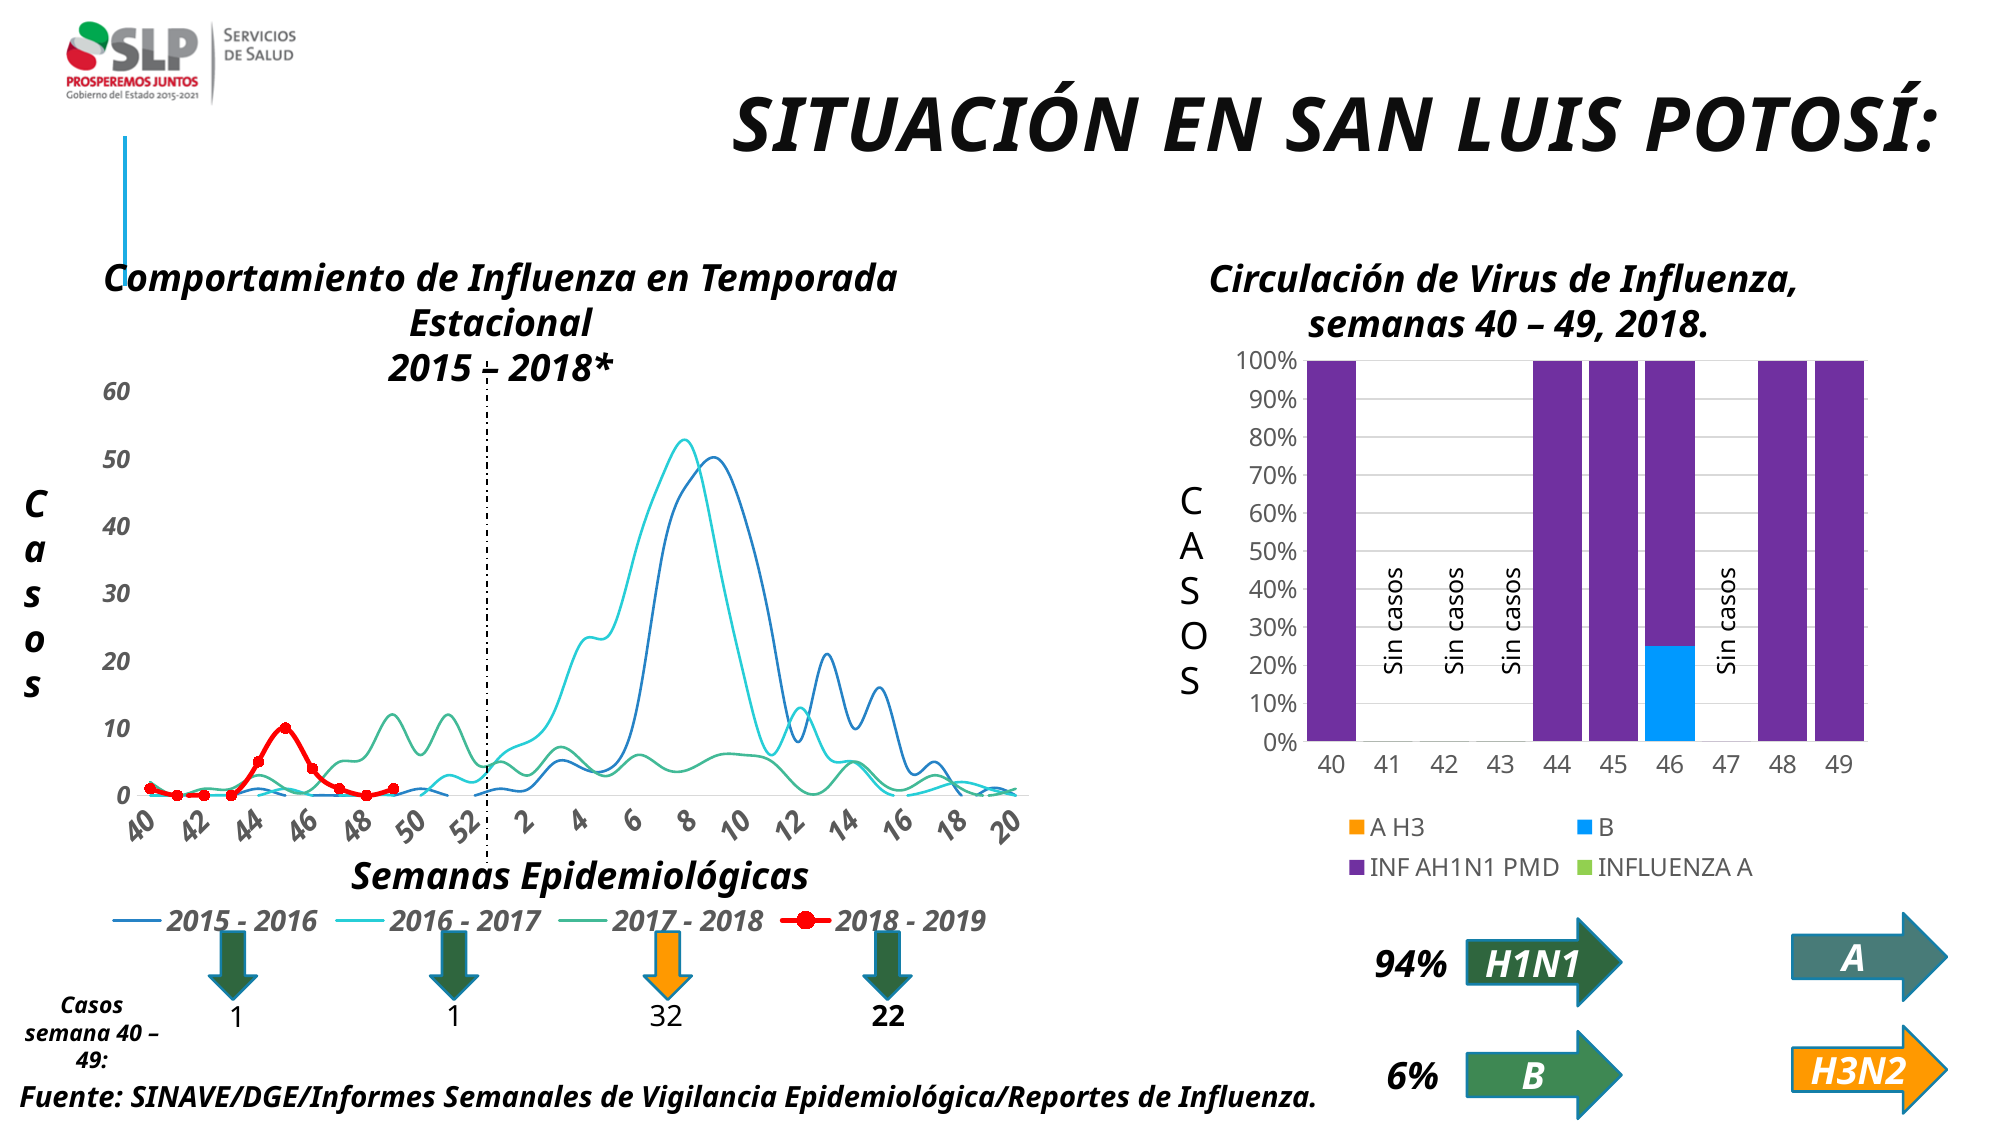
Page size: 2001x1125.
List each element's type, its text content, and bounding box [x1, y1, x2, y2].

text_box 32 [613, 990, 719, 1040]
chart [1221, 332, 1881, 891]
text_box A [1791, 911, 1948, 1002]
text_box Casos [9, 473, 40, 713]
text_box 6% [1347, 1044, 1479, 1070]
text_box 94% [1345, 932, 1477, 992]
text_box [207, 955, 259, 1001]
text_box Fuente: SINAVE/DGE/Informes Semanales de Vigilancia Epidemiológica/Reportes de Influenza. [4, 1070, 1798, 1121]
text_box 1 [184, 990, 290, 1041]
text_box Comportamiento de Influenza en Temporada Estacional 2015 – 2018* [9, 246, 993, 397]
text_box H1N1 [1477, 917, 1623, 1008]
text_box [862, 955, 913, 1001]
chart [46, 365, 1053, 947]
text_box H3N2 [1791, 1024, 1948, 1115]
picture [31, 0, 321, 112]
title Situación en SAN LUIS POTOSÍ: [229, 20, 1955, 239]
text_box 1 [401, 990, 507, 1040]
text_box 22 [835, 990, 941, 1040]
text_box C A S O S [1164, 469, 1214, 710]
text_box Circulación de Virus de Influenza, semanas 40 – 49, 2018. [1096, 247, 1923, 353]
text_box B [1479, 1029, 1619, 1070]
text_box [428, 955, 480, 1001]
text_box Casos semana 40 – 49: [4, 983, 180, 1070]
text_box [642, 955, 694, 1001]
